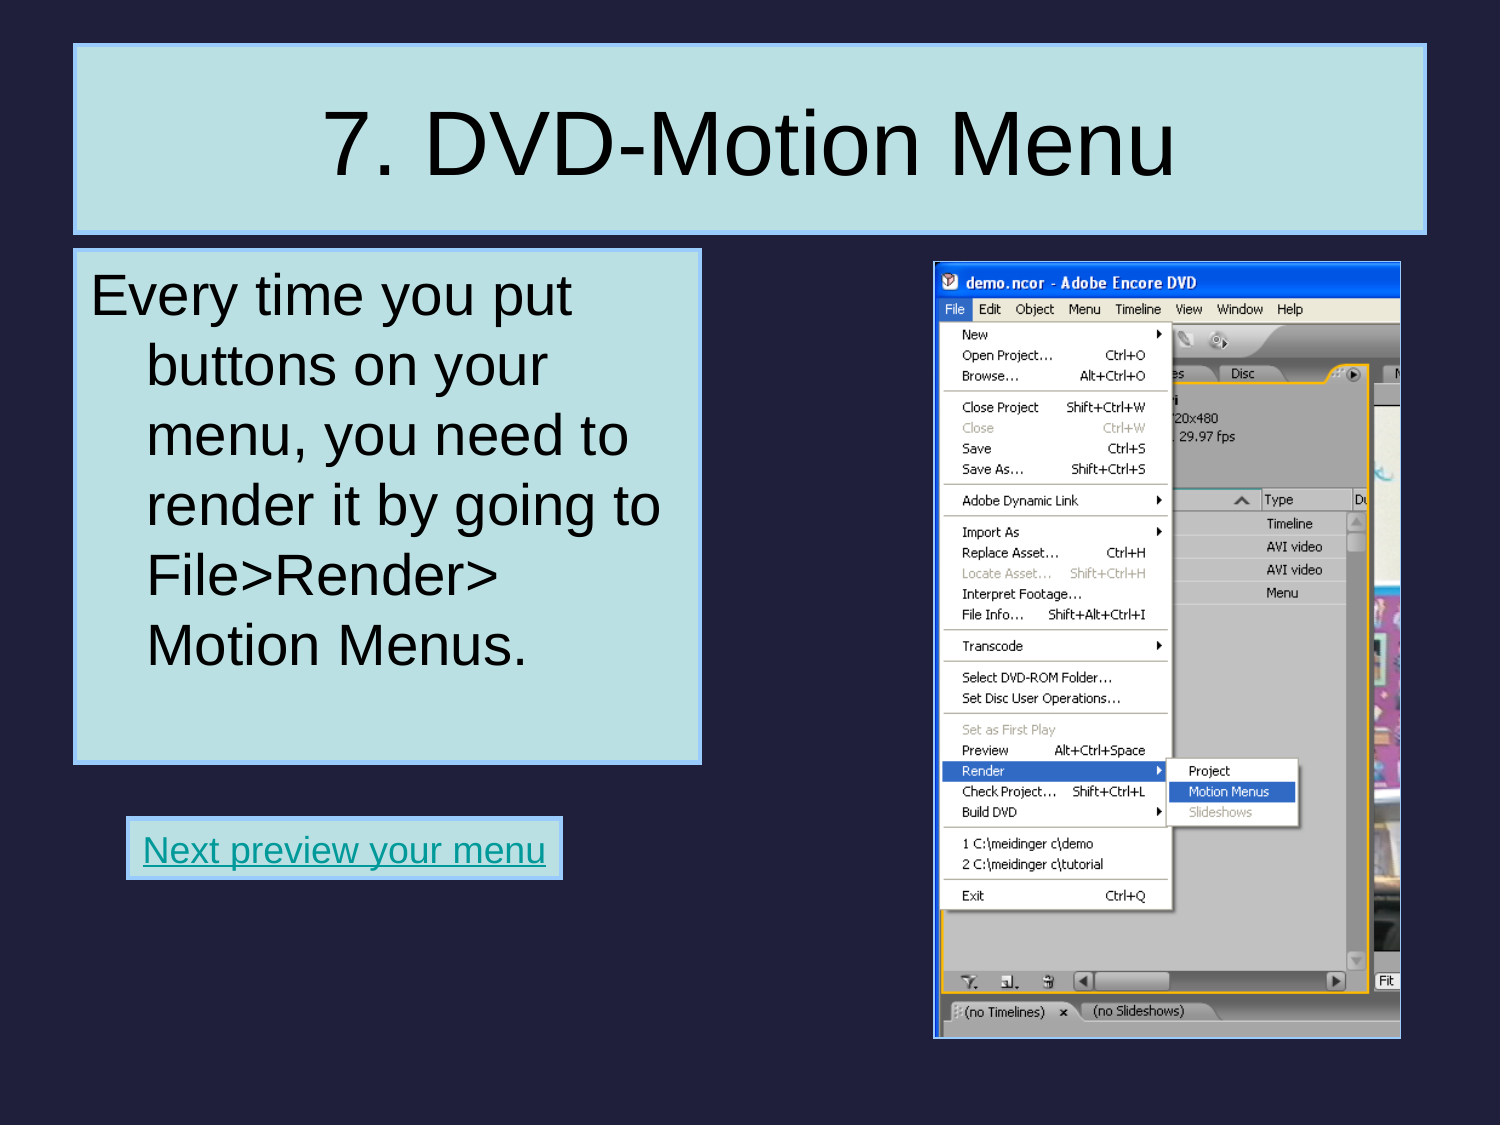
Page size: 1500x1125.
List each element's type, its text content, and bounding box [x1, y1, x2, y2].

picture [934, 262, 1401, 1038]
text_box Next preview your menu [127, 818, 562, 879]
list Every time you put buttons on your menu, you need to render it by going to File>Render> Motion Menus. [74, 249, 701, 763]
title 7. DVD-Motion Menu [74, 44, 1426, 233]
